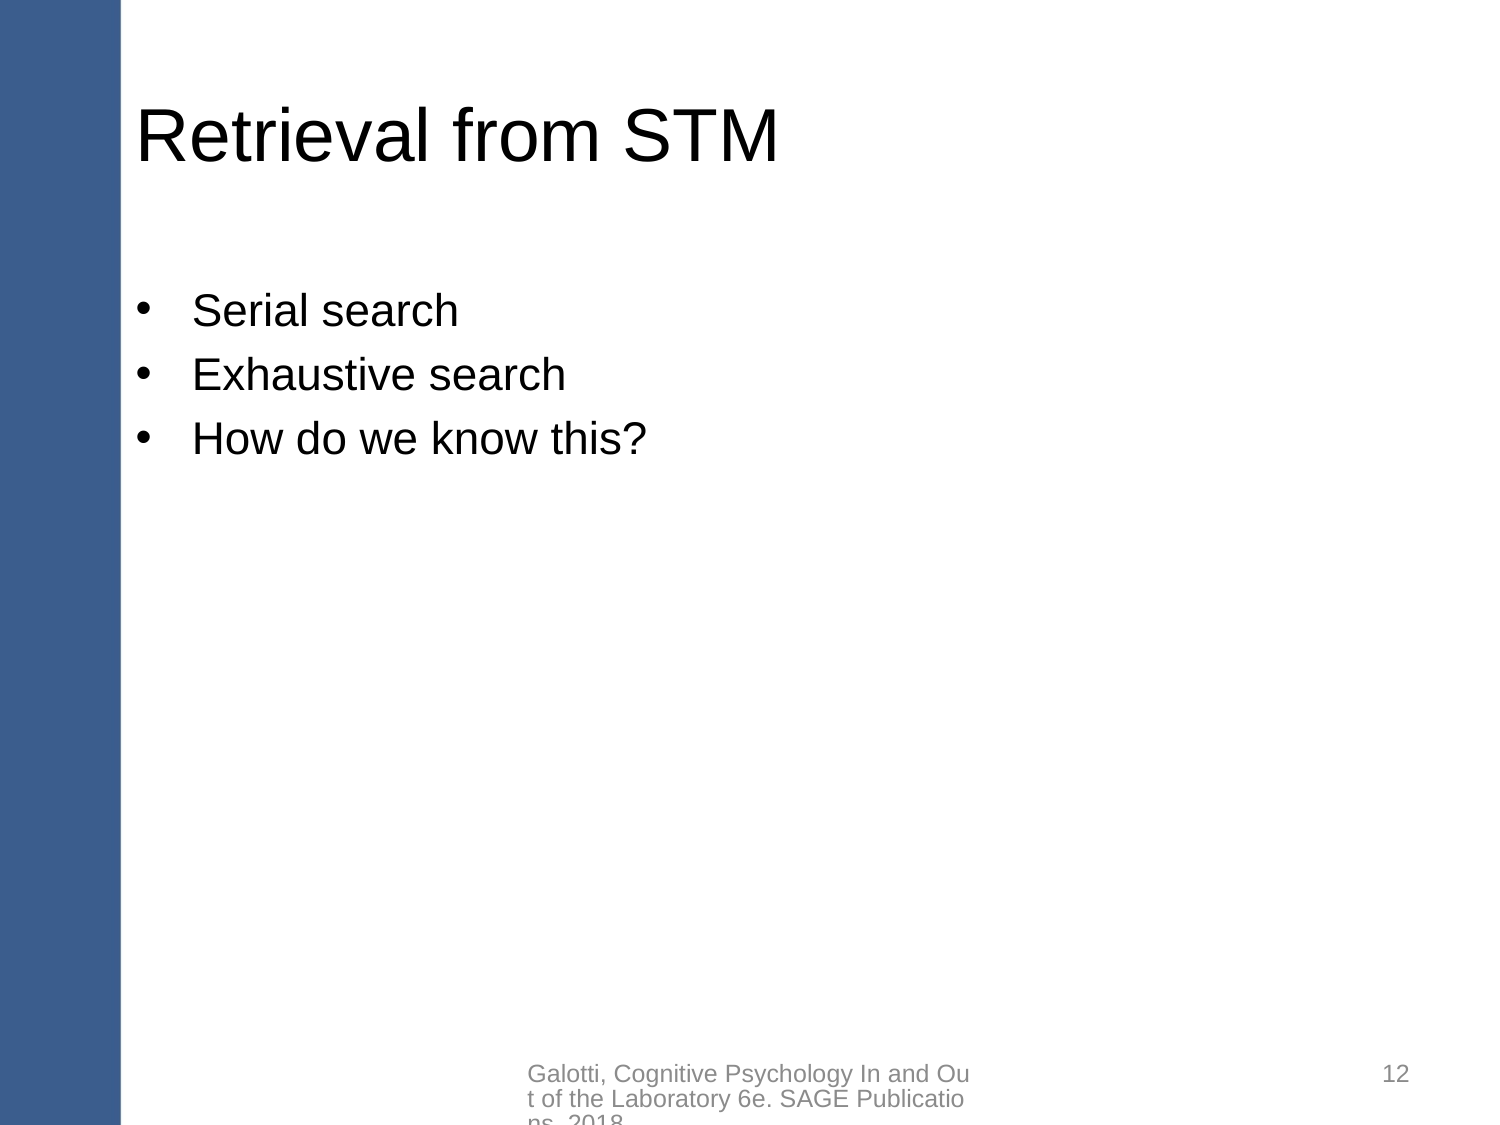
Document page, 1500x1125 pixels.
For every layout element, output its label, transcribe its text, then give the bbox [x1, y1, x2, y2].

footer Galotti, Cognitive Psychology In and Out of the Laboratory 6e. SAGE Publications, 2018. [512, 1042, 988, 1103]
slide_number 12 [1074, 1042, 1425, 1103]
picture [0, 0, 1500, 1125]
list Serial search Exhaustive search How do we know this? [120, 273, 1471, 1016]
title Retrieval from STM [120, 37, 1471, 225]
